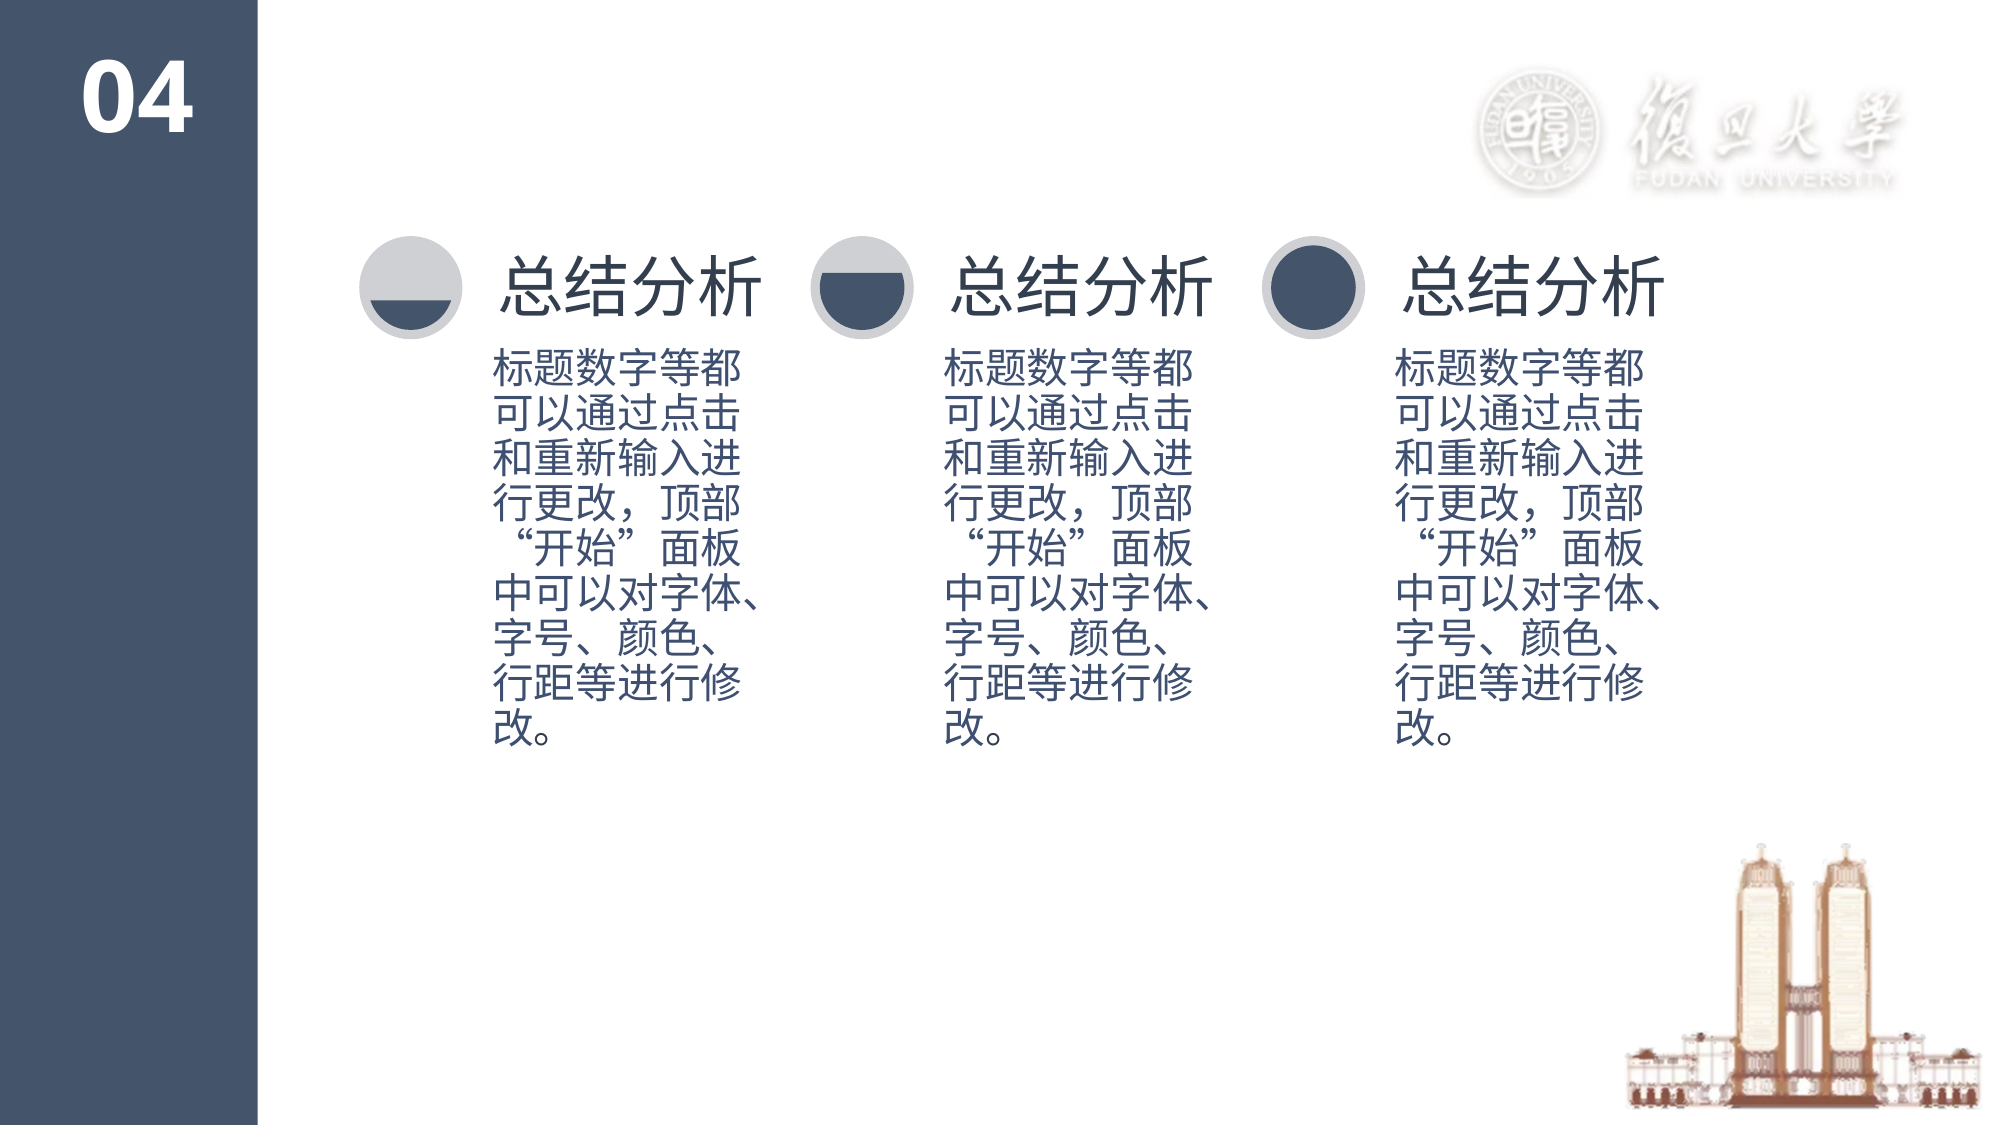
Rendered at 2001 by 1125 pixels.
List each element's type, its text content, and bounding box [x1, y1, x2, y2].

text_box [358, 236, 1693, 1125]
picture [1693, 816, 2000, 1125]
picture [1448, 56, 1936, 222]
text_box 04 [65, 24, 264, 160]
text_box [0, 0, 259, 1125]
